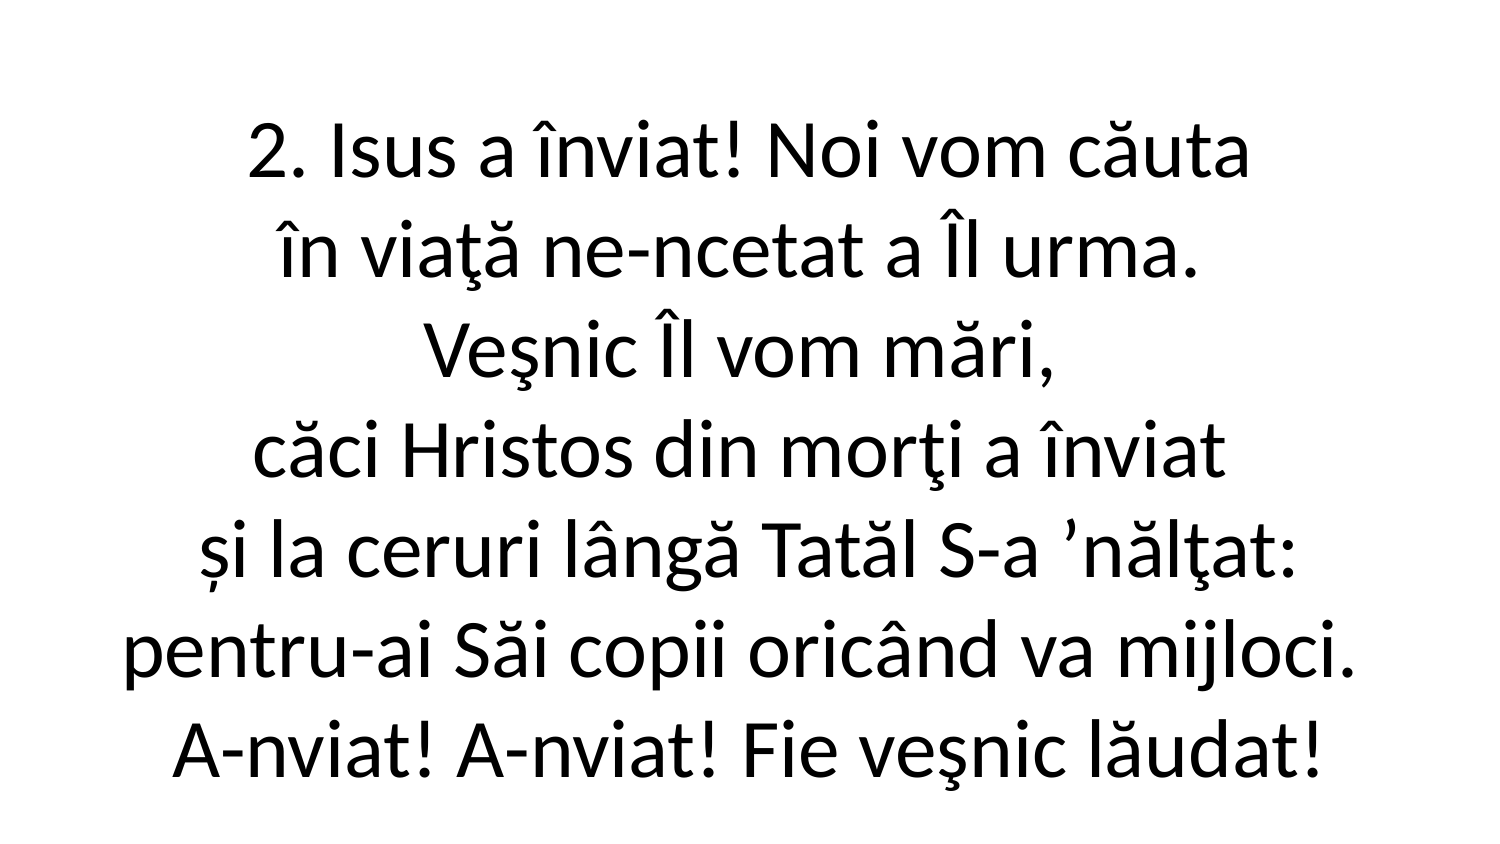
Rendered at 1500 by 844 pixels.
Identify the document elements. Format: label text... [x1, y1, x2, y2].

text_box 2. Isus a înviat! Noi vom căuta în viaţă ne-ncetat a Îl urma. Veşnic Îl vom mări, căci Hristos din morţi a înviat și la ceruri lângă Tatăl S-a ʼnălţat: pentru­-ai Săi copii oricând va mijloci. A­-nviat! A-­nviat! Fie veşnic lăudat! [106, 42, 1394, 802]
